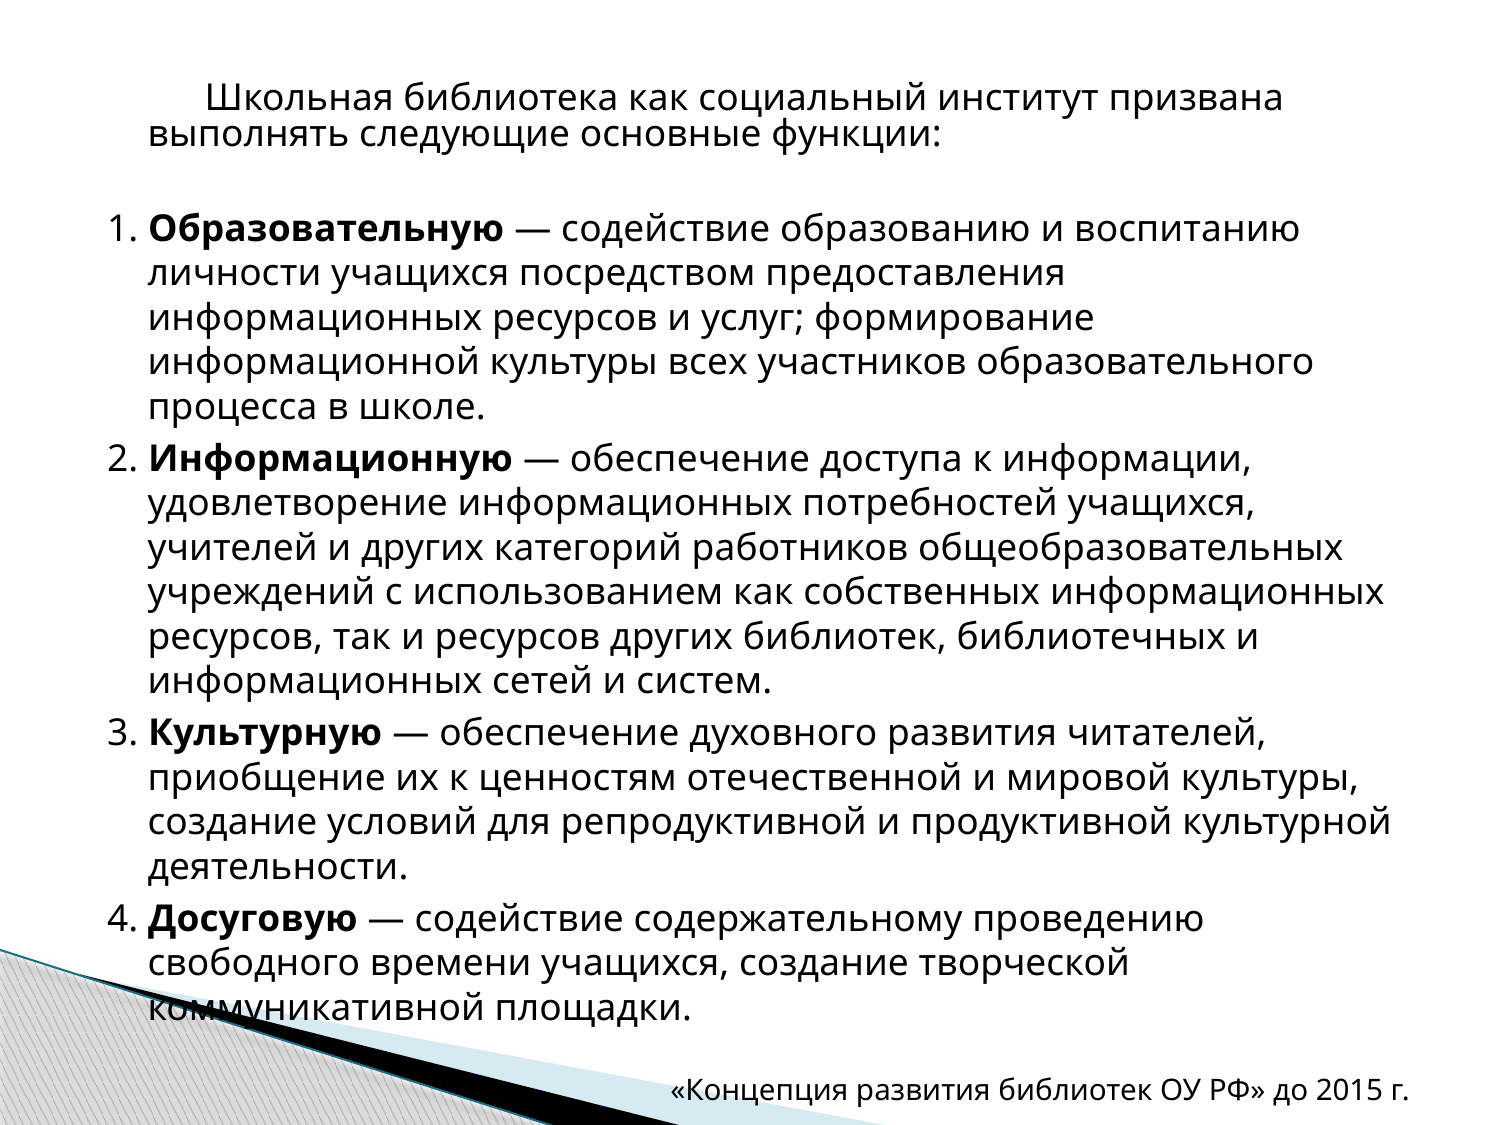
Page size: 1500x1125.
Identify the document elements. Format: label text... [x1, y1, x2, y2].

list Школьная библиотека как социальный институт призвана выполнять следующие основные функции: 1. Образовательную — содействие образованию и воспитанию личности учащихся посредством предоставления информационных ресурсов и услуг; формирование информационной культуры всех участников образовательного процесса в школе. 2. Информационную — обеспечение доступа к информации, удовлетворение информационных потребностей учащихся, учителей и других категорий работников общеобразовательных учреждений с использованием как собственных информационных ресурсов, так и ресурсов других библиотек, библиотечных и информационных сетей и систем. 3. Культурную — обеспечение духовного развития читателей, приобщение их к ценностям отечественной и мировой культуры, создание условий для репродуктивной и продуктивной культурной деятельности. 4. Досуговую — содействие содержательному проведению свободного времени учащихся, создание творческой коммуникативной площадки. «Концепция развития библиотек ОУ РФ» до 2015 г. [75, 75, 1425, 1125]
